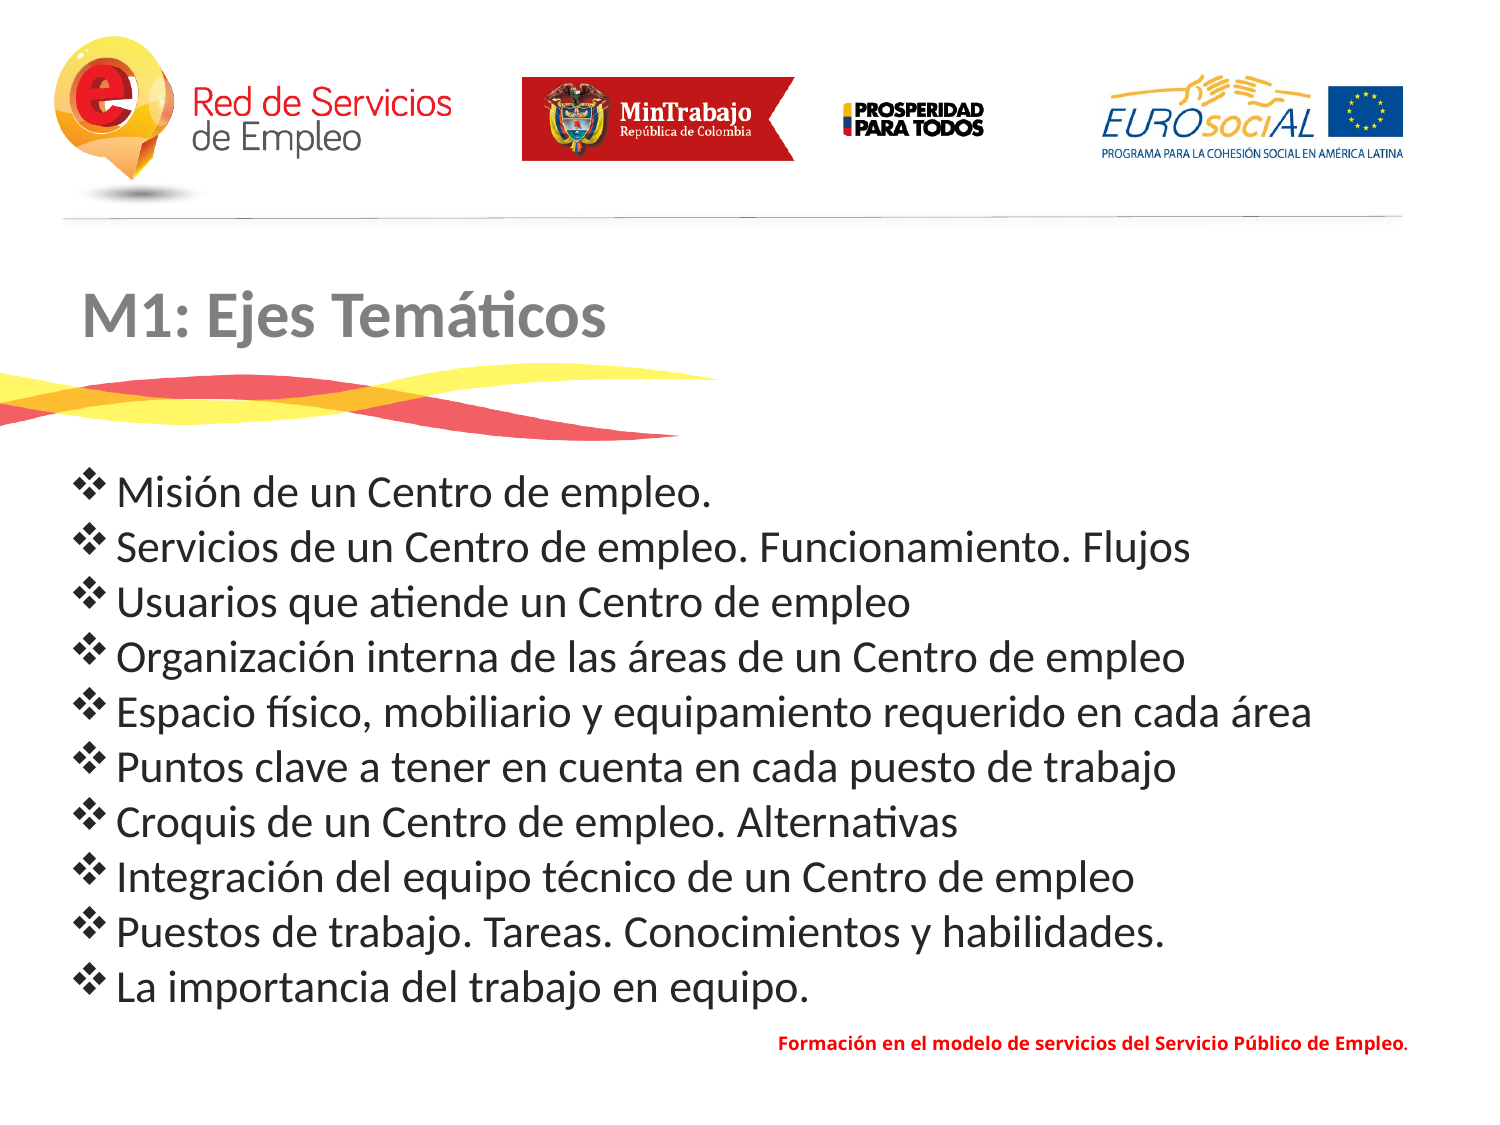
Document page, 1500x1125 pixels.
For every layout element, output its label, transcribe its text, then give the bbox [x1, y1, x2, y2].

picture [1102, 74, 1403, 158]
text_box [62, 215, 1403, 220]
picture [54, 35, 452, 205]
text_box M1: Ejes Temáticos [66, 262, 638, 357]
picture [0, 358, 721, 441]
title Formación en el modelo de servicios del Servicio Público de Empleo. [720, 999, 1471, 1088]
text_box Misión de un Centro de empleo. Servicios de un Centro de empleo. Funcionamiento. Flujos Usuarios que atiende un Centro de empleo Organización interna de las áreas de un Centro de empleo Espacio físico, mobiliario y equipamiento requerido en cada área Puntos clave a tener en cuenta en cada puesto de trabajo Croquis de un Centro de empleo. Alternativas Integración del equipo técnico de un Centro de empleo Puestos de trabajo. Tareas. Conocimientos y habilidades. La importancia del trabajo en equipo. [54, 399, 1498, 1019]
picture [521, 77, 987, 162]
